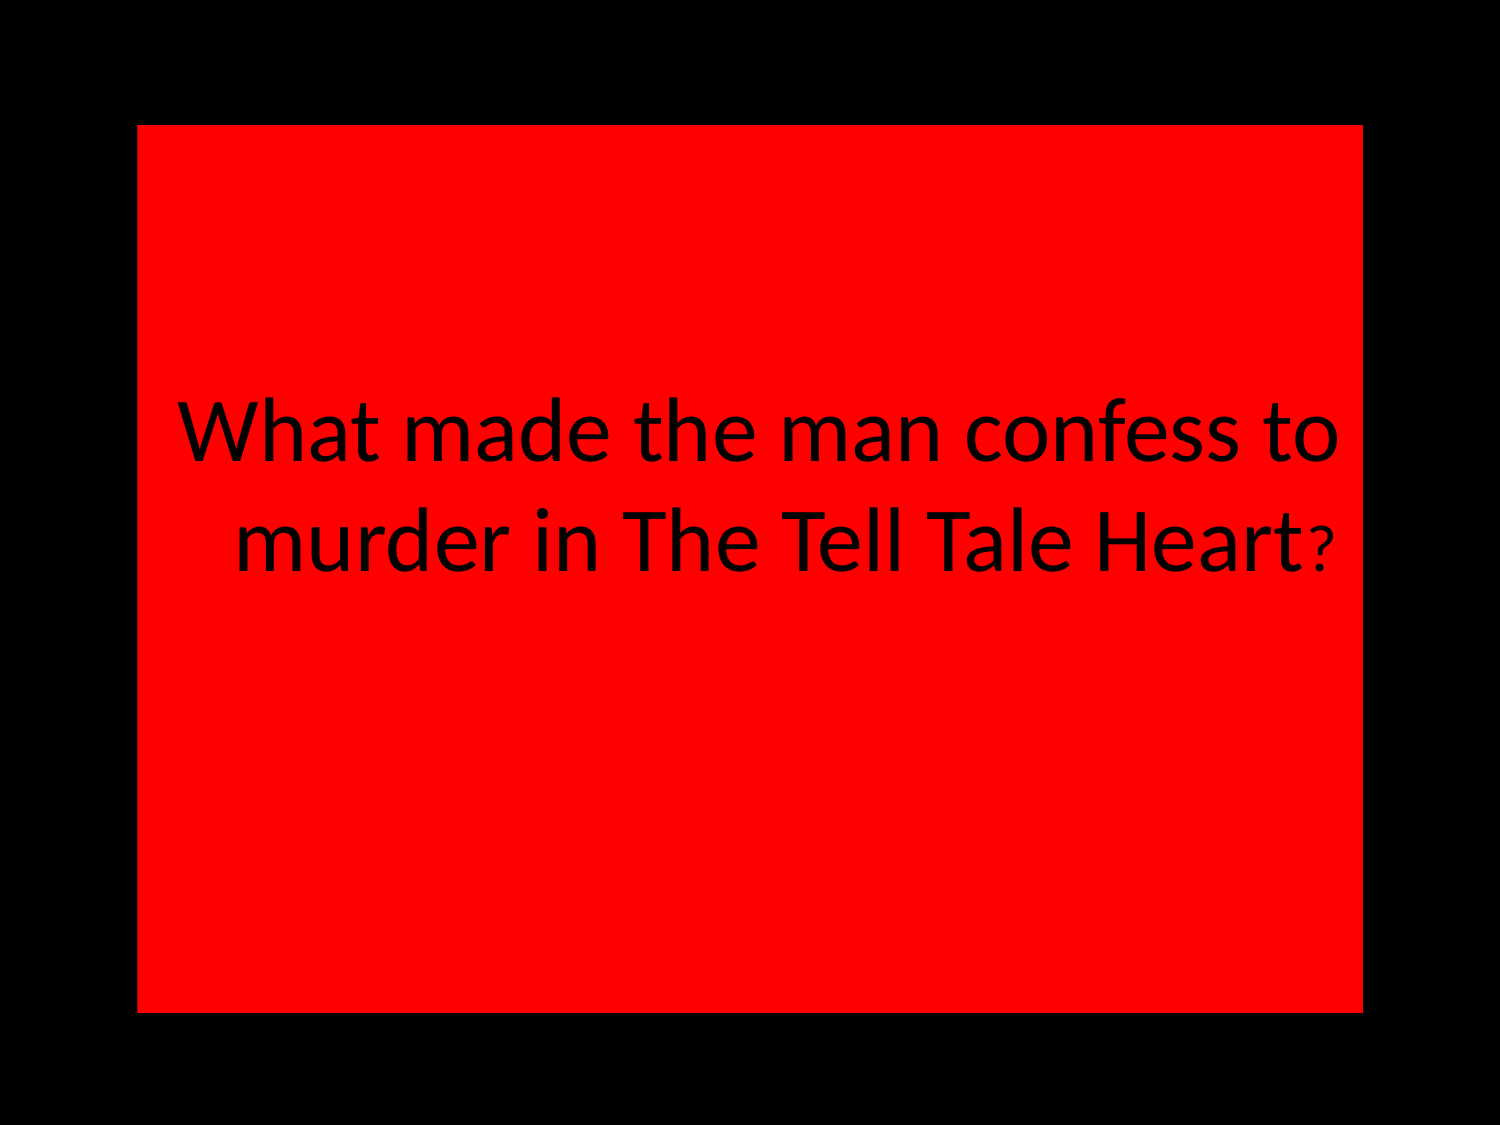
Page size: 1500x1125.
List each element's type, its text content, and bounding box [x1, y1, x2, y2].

list What made the man confess to murder in The Tell Tale Heart? [162, 362, 1375, 1125]
text_box [135, 123, 1365, 1015]
